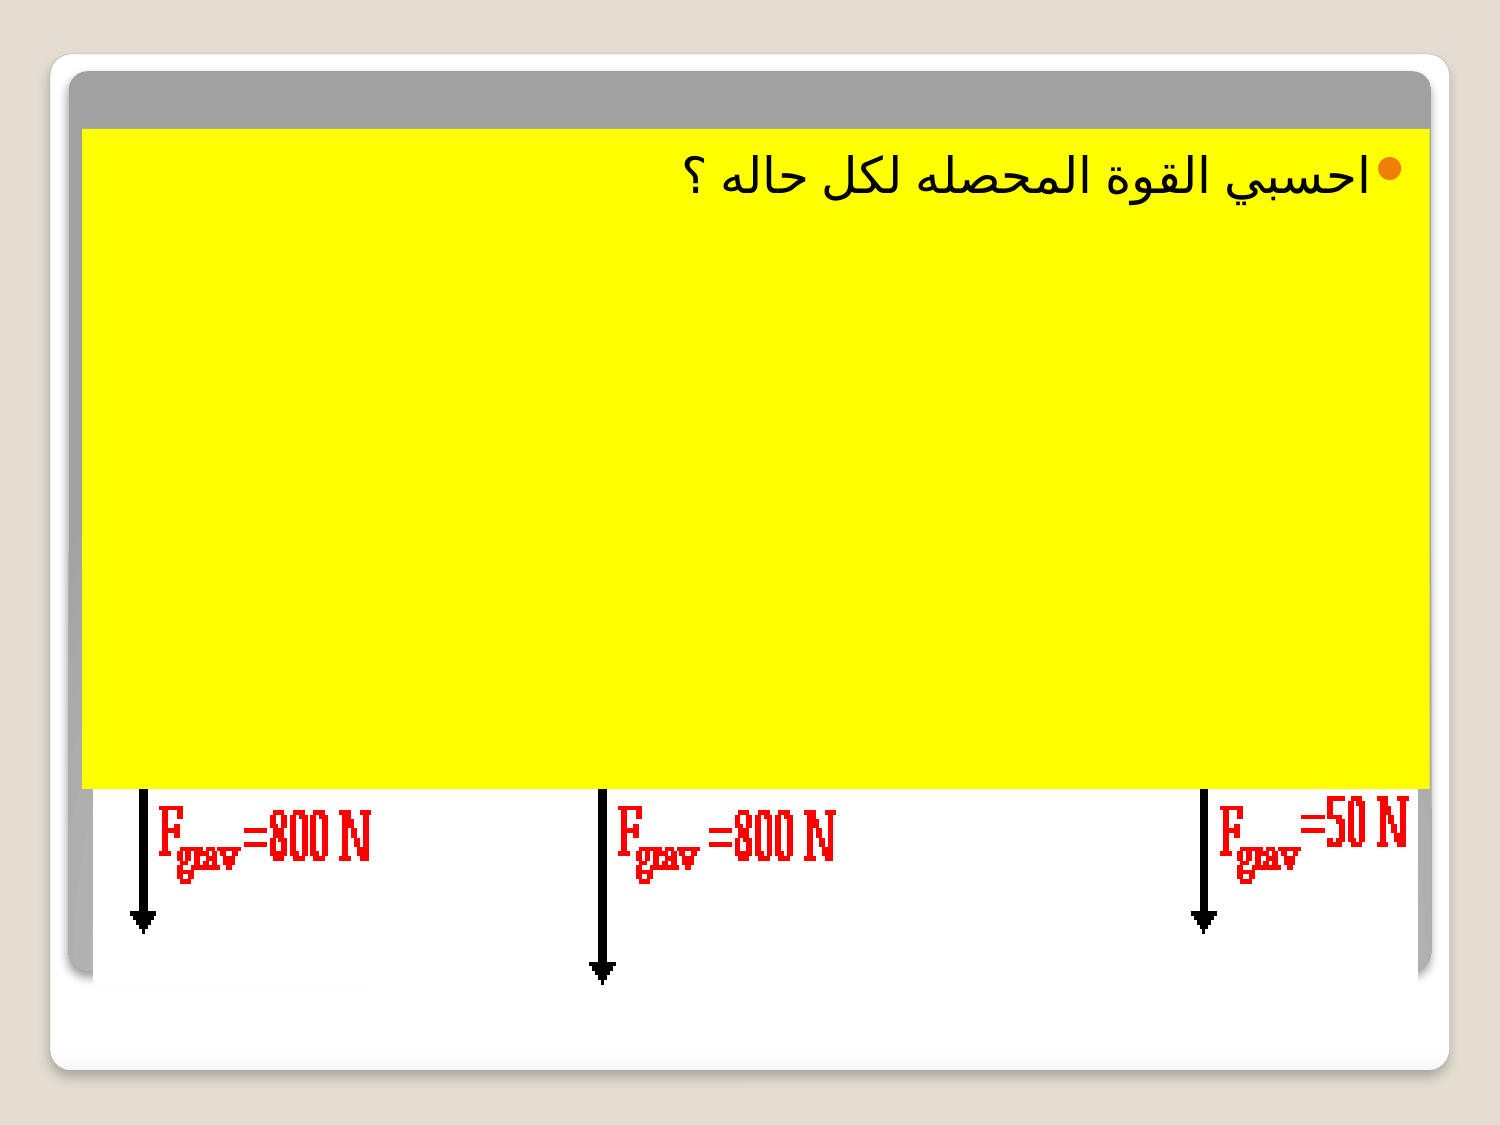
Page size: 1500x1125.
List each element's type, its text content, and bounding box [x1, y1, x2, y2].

list احسبي القوة المحصله لكل حاله ؟ [82, 128, 1430, 789]
picture [93, 269, 1419, 985]
